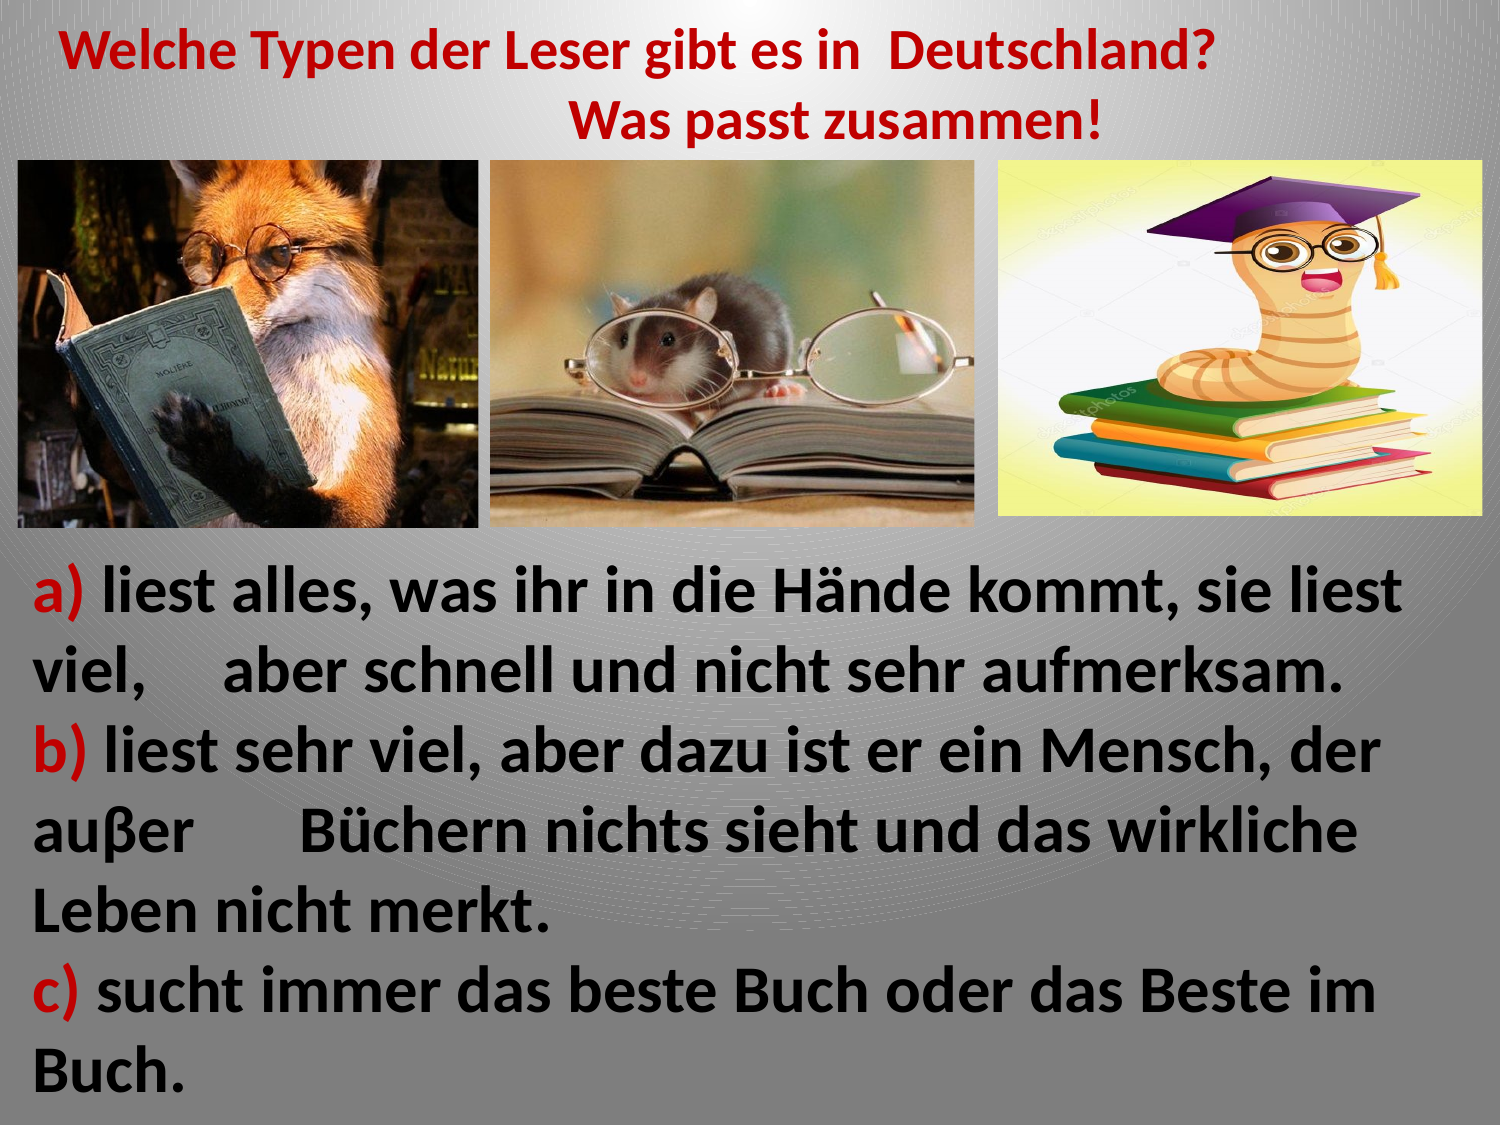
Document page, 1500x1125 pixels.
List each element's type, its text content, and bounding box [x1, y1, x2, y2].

picture [489, 160, 975, 528]
picture [17, 160, 479, 528]
title Welche Typen der Leser gibt es in Deutschland? Was passt zusammen! [41, 0, 1447, 233]
text_box a) liest alles, was ihr in die Hände kommt, sie liest viel, aber schnell und nicht sehr aufmerksam. b) liest sehr viel, aber dazu ist er ein Mensch, der auβer Büchern nichts sieht und das wirkliche Leben nicht merkt. c) sucht immer das beste Buch oder das Beste im Buch. [17, 538, 1471, 1114]
picture [997, 160, 1483, 516]
